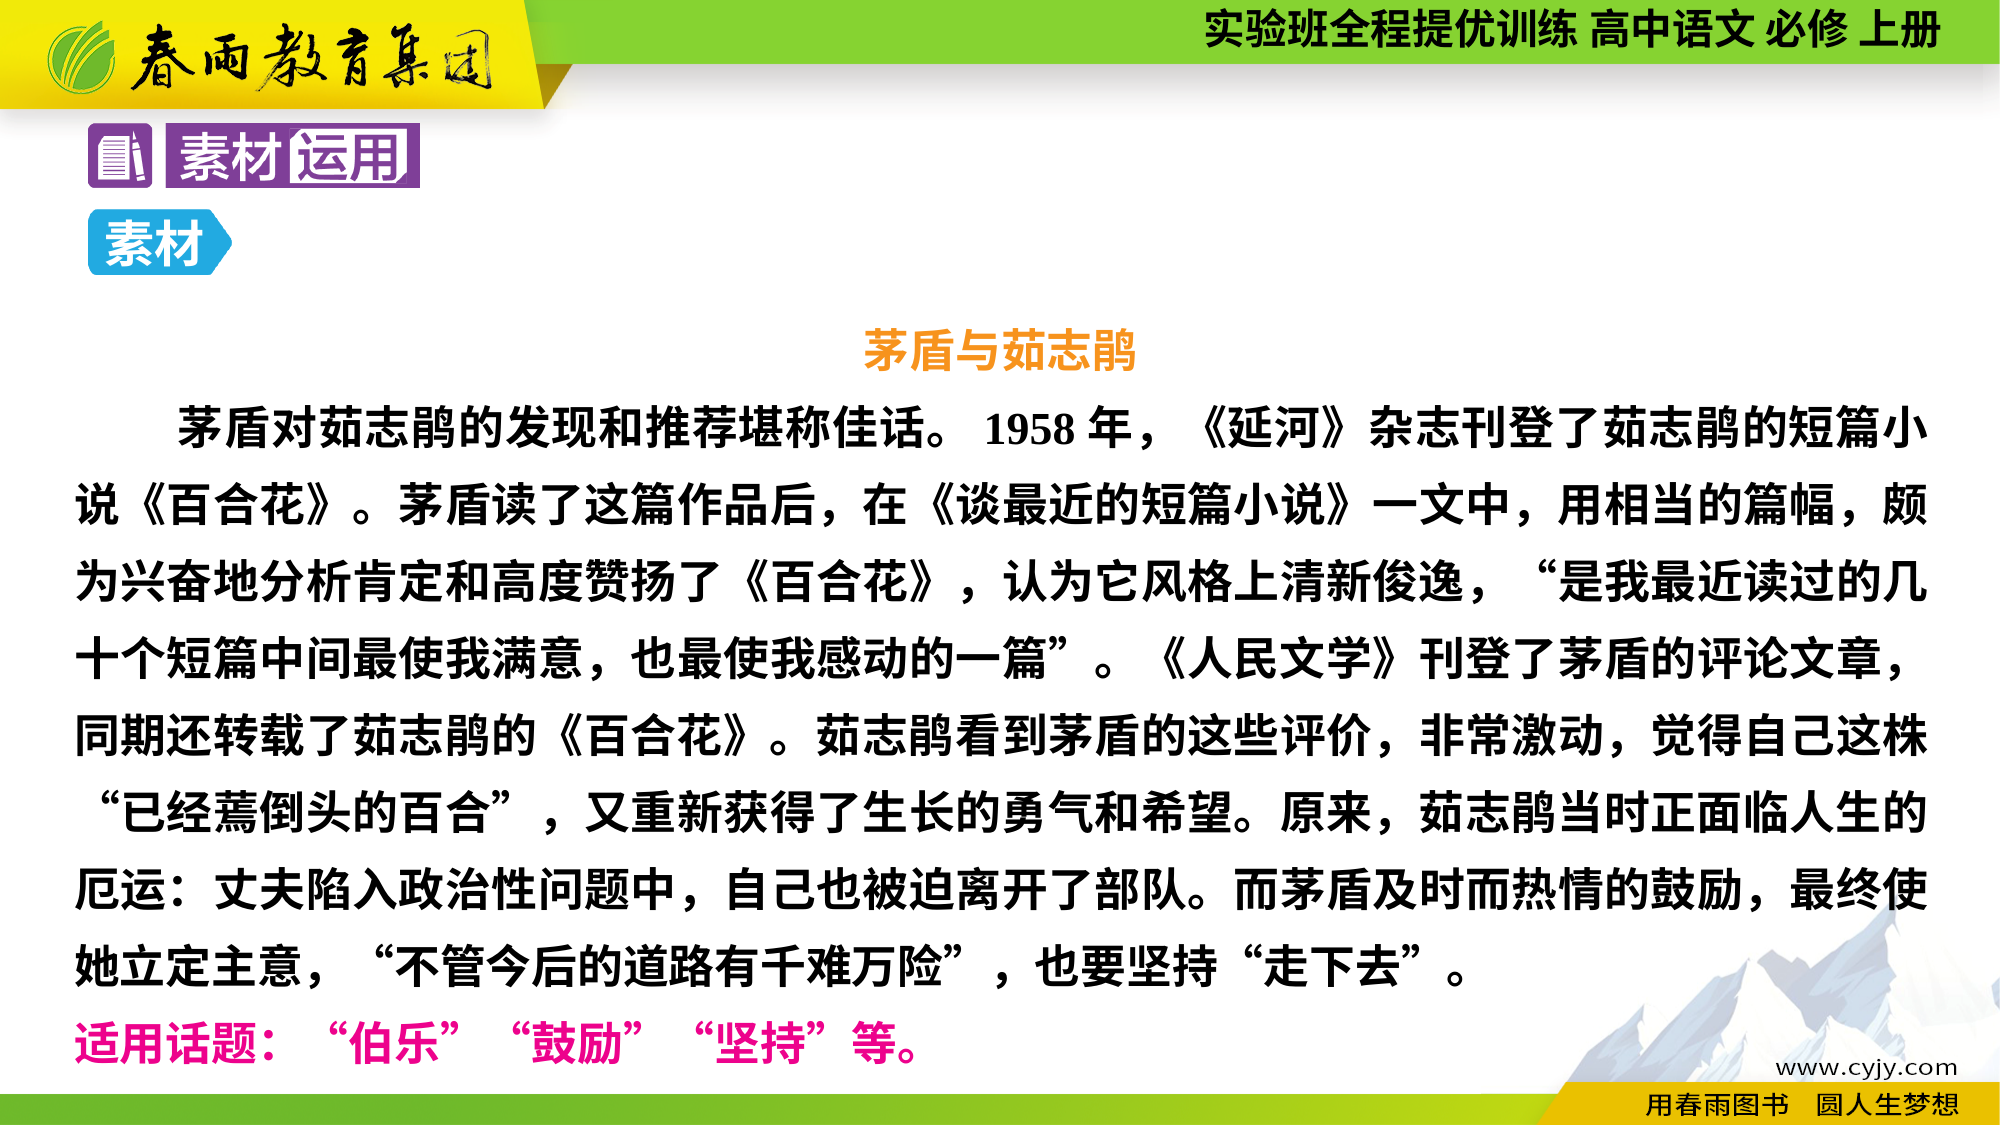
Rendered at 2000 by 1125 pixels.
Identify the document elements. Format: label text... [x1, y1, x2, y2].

picture [0, 0, 2000, 1125]
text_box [88, 204, 233, 281]
list 茅盾与茹志鹃 茅盾对茹志鹃的发现和推荐堪称佳话。1958年，《延河》杂志刊登了茹志鹃的短篇小说《百合花》。茅盾读了这篇作品后，在《谈最近的短篇小说》一文中，用相当的篇幅，颇为兴奋地分析肯定和高度赞扬了《百合花》，认为它风格上清新俊逸，“是我最近读过的几十个短篇中间最使我满意，也最使我感动的一篇”。《人民文学》刊登了茅盾的评论文章，同期还转载了茹志鹃的《百合花》。茹志鹃看到茅盾的这些评价，非常激动，觉得自己这株“已经蔫倒头的百合”，又重新获得了生长的勇气和希望。原来，茹志鹃当时正面临人生的厄运：丈夫陷入政治性问题中，自己也被迫离开了部队。而茅盾及时而热情的鼓励，最终使她立定主意，“不管今后的道路有千难万险”，也要坚持“走下去”。 适用话题：“伯乐”“鼓励”“坚持”等。 [59, 292, 1944, 1077]
